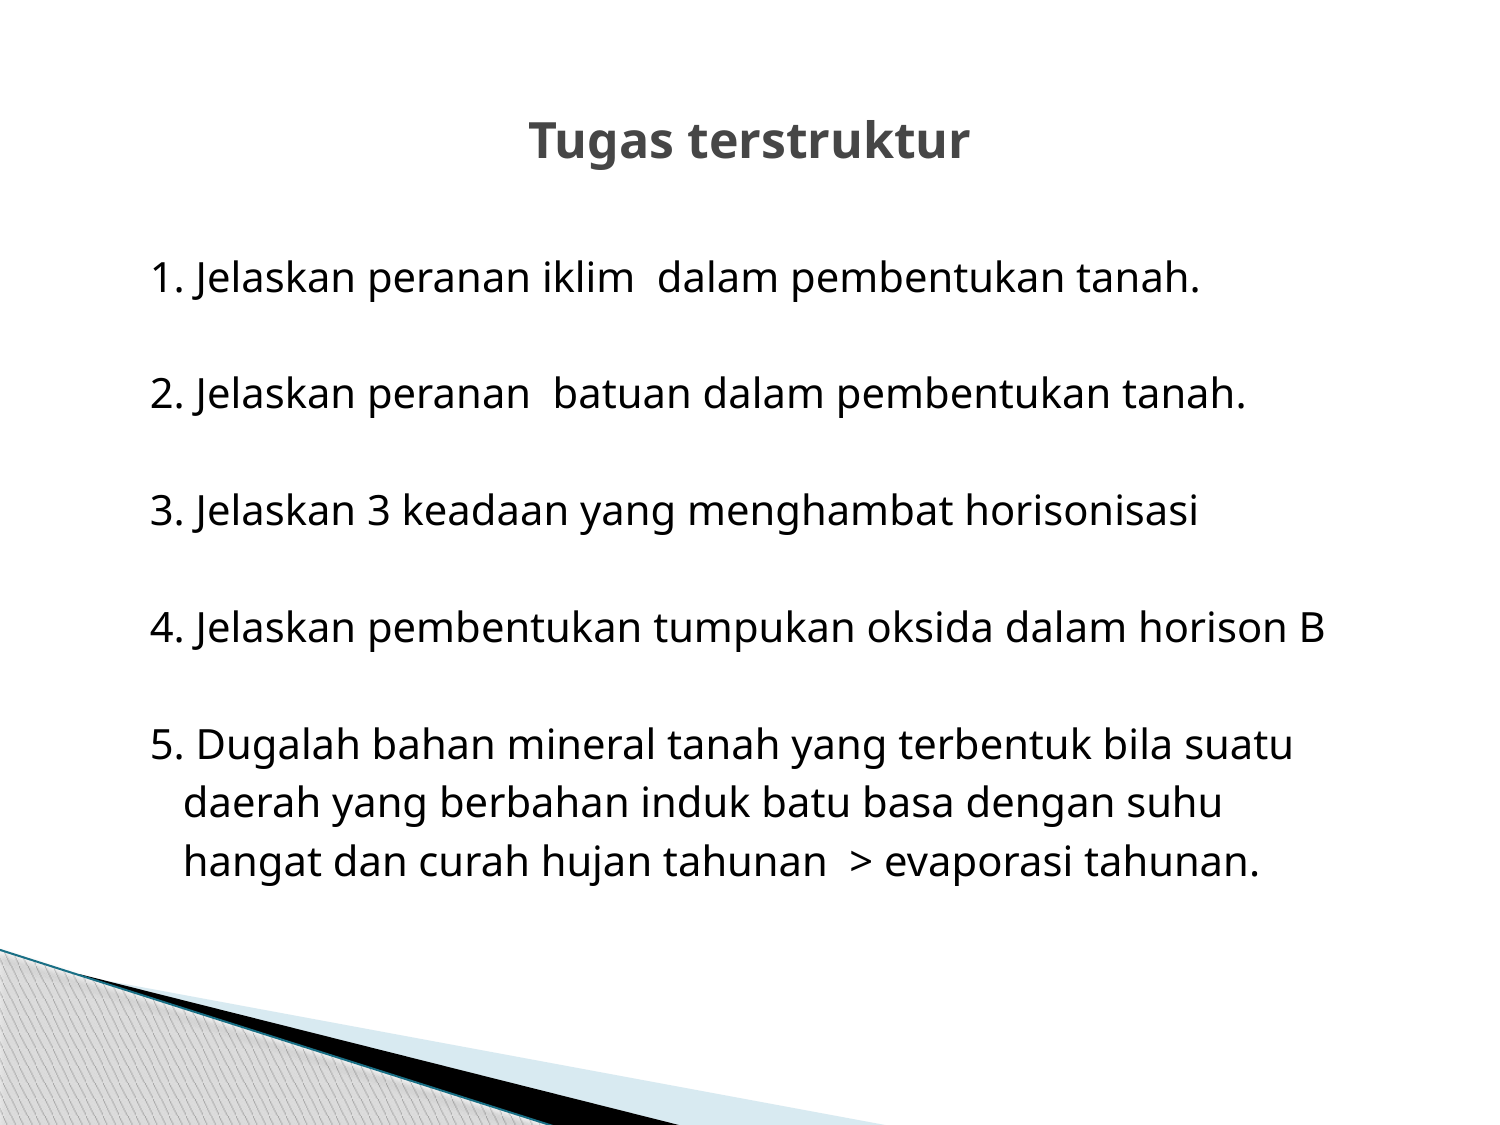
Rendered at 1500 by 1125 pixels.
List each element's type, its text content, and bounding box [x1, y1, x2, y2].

title Tugas terstruktur [75, 45, 1425, 233]
list 1. Jelaskan peranan iklim dalam pembentukan tanah. 2. Jelaskan peranan batuan dalam pembentukan tanah. 3. Jelaskan 3 keadaan yang menghambat horisonisasi 4. Jelaskan pembentukan tumpukan oksida dalam horison B 5. Dugalah bahan mineral tanah yang terbentuk bila suatu daerah yang berbahan induk batu basa dengan suhu hangat dan curah hujan tahunan > evaporasi tahunan. [75, 243, 1425, 986]
